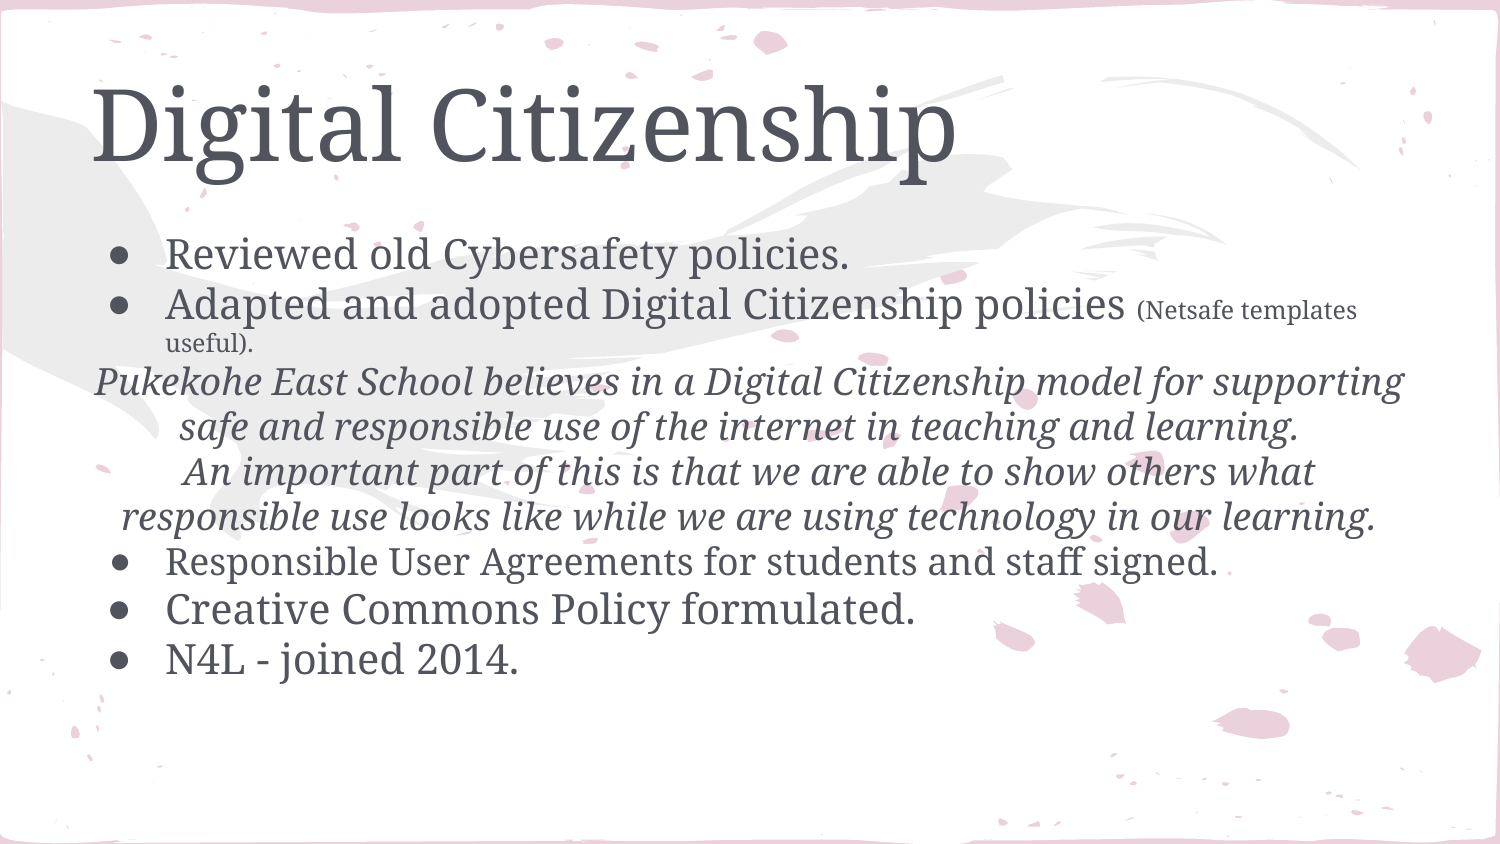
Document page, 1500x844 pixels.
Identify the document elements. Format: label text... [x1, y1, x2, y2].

list Reviewed old Cybersafety policies. Adapted and adopted Digital Citizenship policies (Netsafe templates useful). Pukekohe East School believes in a Digital Citizenship model for supporting safe and responsible use of the internet in teaching and learning. An important part of this is that we are able to show others what responsible use looks like while we are using technology in our learning. Responsible User Agreements for students and staff signed. Creative Commons Policy formulated. N4L - joined 2014. [75, 212, 1425, 808]
title Digital Citizenship [75, 25, 1425, 197]
